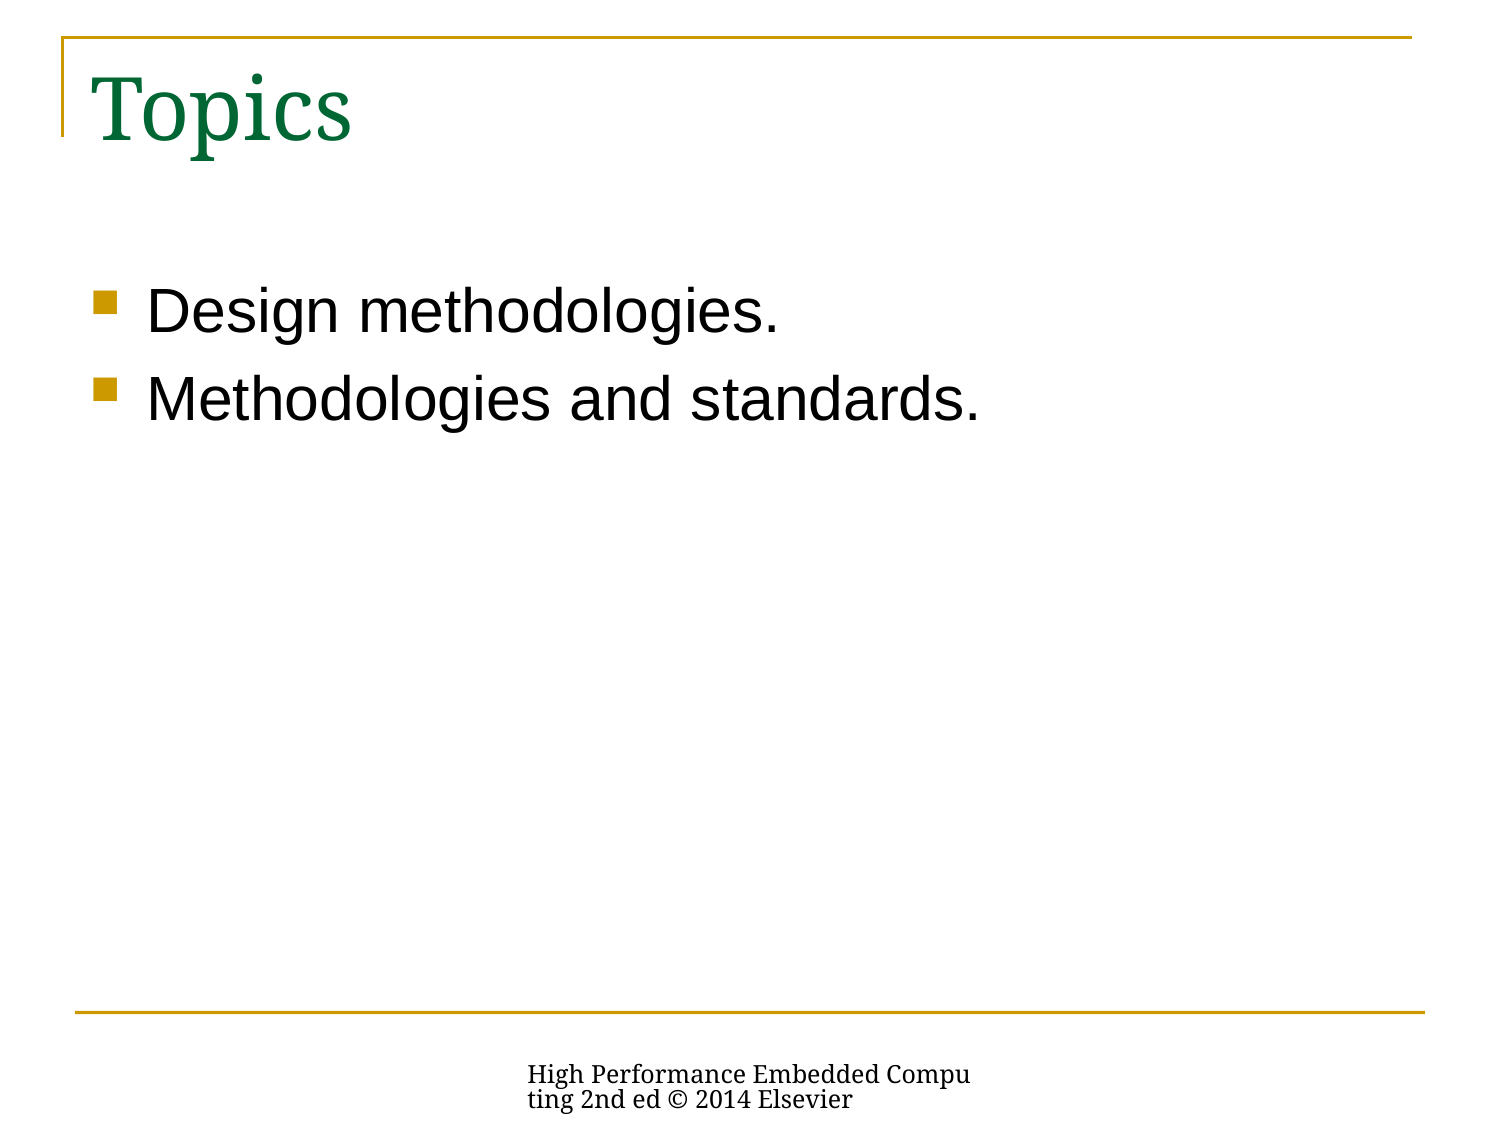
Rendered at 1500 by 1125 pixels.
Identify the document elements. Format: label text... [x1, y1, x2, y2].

footer High Performance Embedded Computing 2nd ed © 2014 Elsevier [512, 1025, 988, 1100]
title Topics [75, 45, 1425, 233]
list Design methodologies. Methodologies and standards. [75, 262, 1425, 1006]
